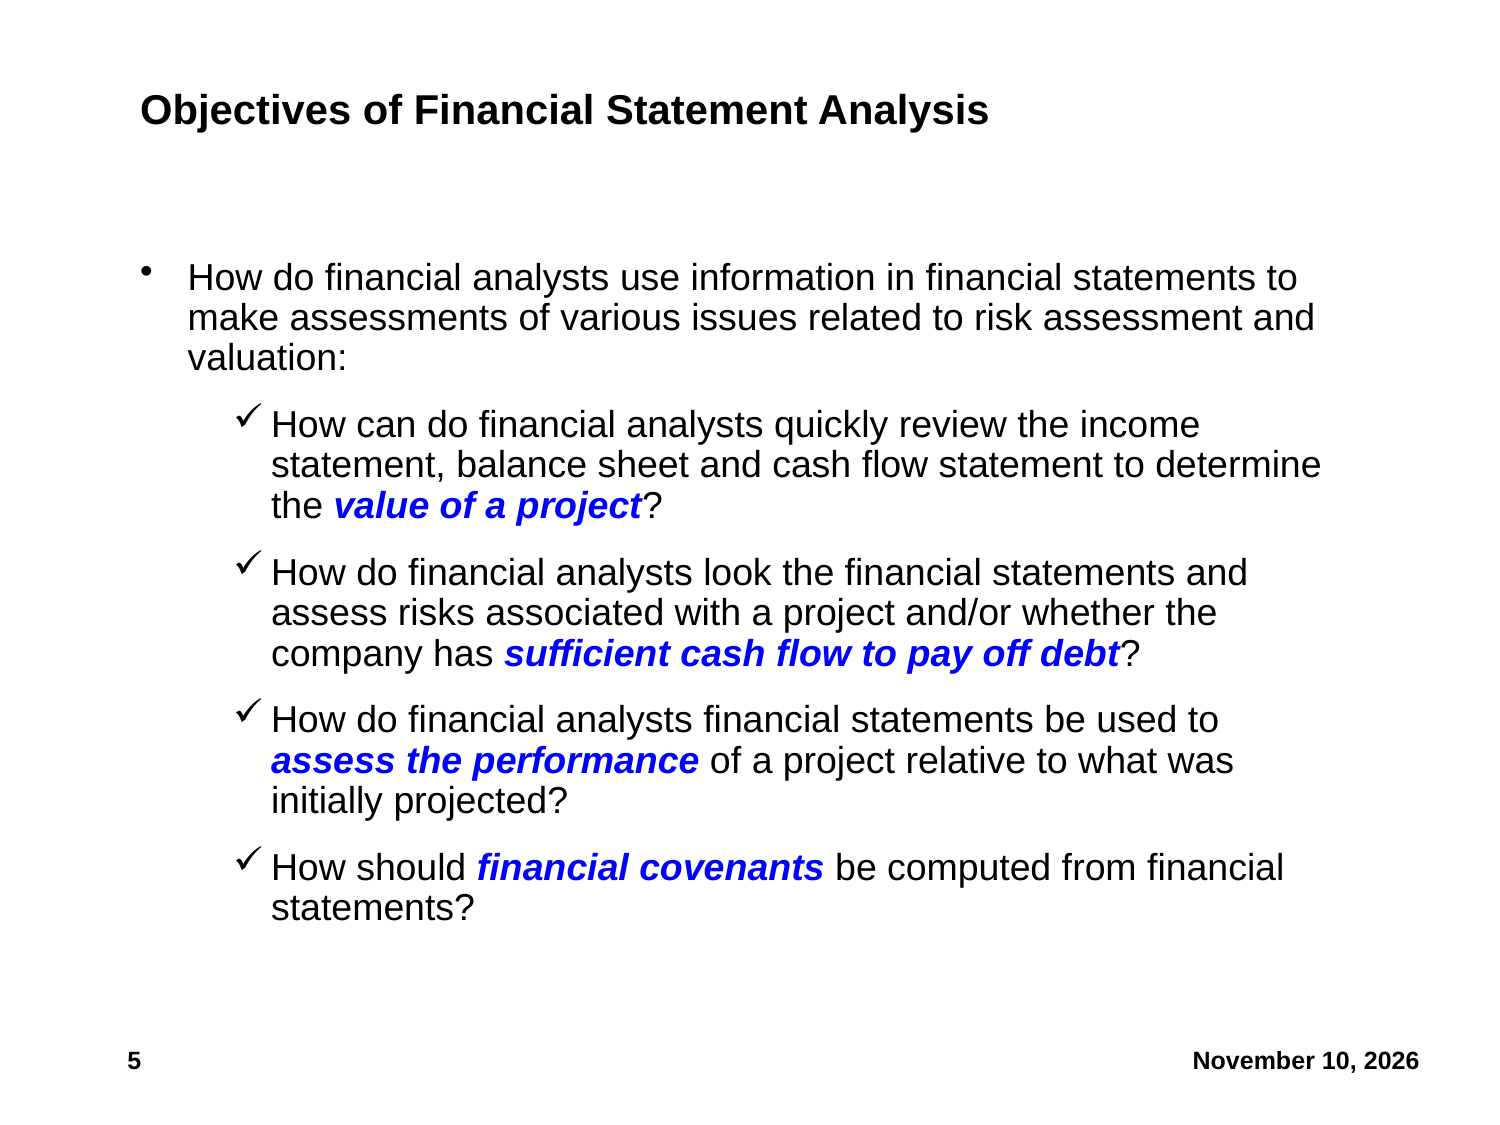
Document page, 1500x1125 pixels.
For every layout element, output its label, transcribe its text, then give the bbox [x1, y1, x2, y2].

title Objectives of Financial Statement Analysis [124, 74, 1376, 226]
list How do financial analysts use information in financial statements to make assessments of various issues related to risk assessment and valuation: How can do financial analysts quickly review the income statement, balance sheet and cash flow statement to determine the value of a project? How do financial analysts look the financial statements and assess risks associated with a project and/or whether the company has sufficient cash flow to pay off debt? How do financial analysts financial statements be used to assess the performance of a project relative to what was initially projected? How should financial covenants be computed from financial statements? [124, 249, 1363, 1001]
